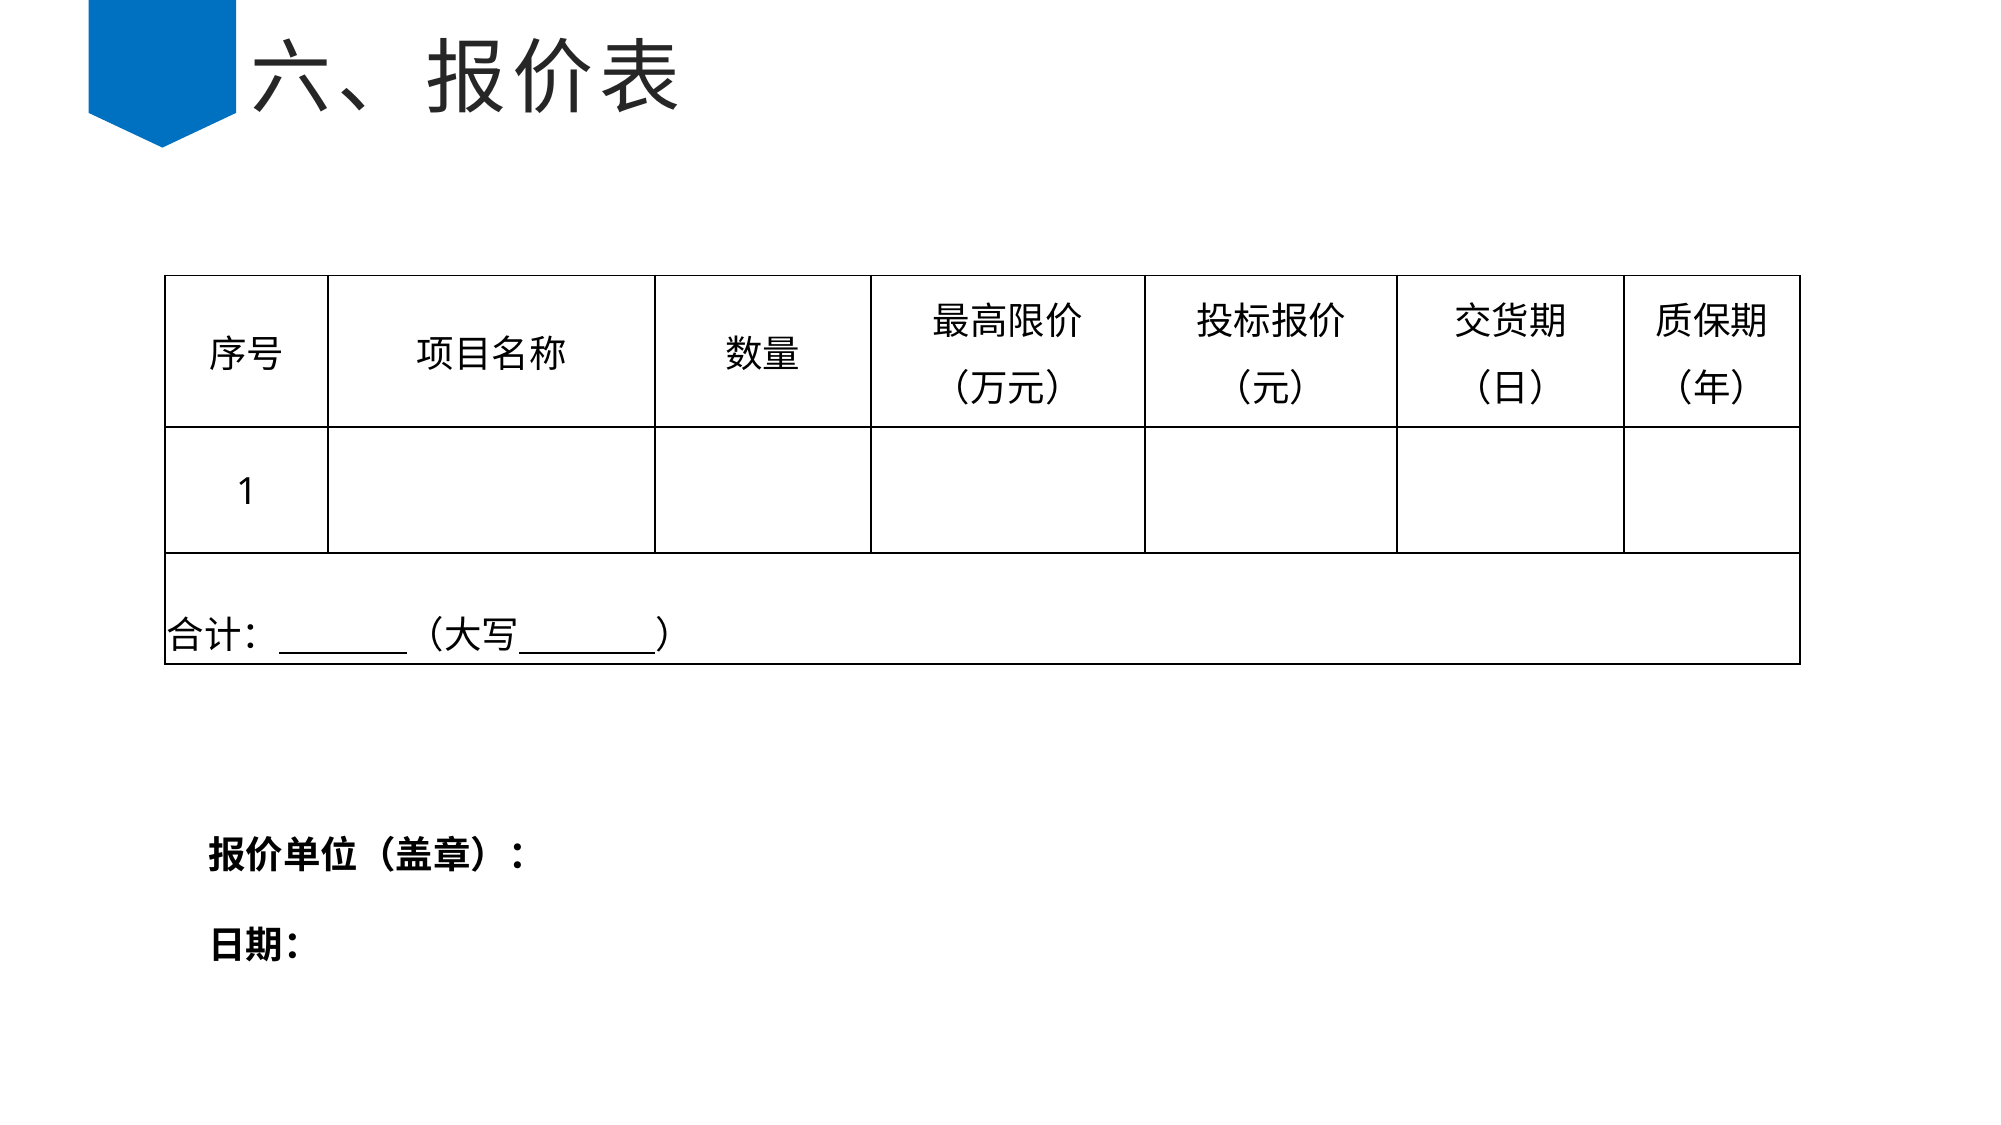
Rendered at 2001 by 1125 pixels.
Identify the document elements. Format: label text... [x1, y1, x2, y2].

table_header 交货期 （日） [1398, 276, 1623, 426]
table_cell 合计： （大写 ） [166, 554, 1799, 663]
table_header 项目名称 [329, 276, 654, 426]
table_cell [1398, 428, 1623, 552]
table_cell [1146, 428, 1396, 552]
table_header 数量 [656, 276, 870, 426]
table_header 投标报价 （元） [1146, 276, 1396, 426]
table_header 序号 [166, 276, 327, 426]
table_cell [1625, 428, 1799, 552]
table_header 质保期 （年） [1625, 276, 1799, 426]
table_cell [872, 428, 1144, 552]
text_box 报价单位（盖章）： 日期： [193, 823, 1566, 973]
table_cell 1 [166, 428, 327, 552]
text_box [105, 238, 1782, 868]
table_cell [656, 428, 870, 552]
title 六、报价表 [236, 15, 1913, 132]
text_box [87, 0, 238, 149]
table_cell [329, 428, 654, 552]
table_header 最高限价 （万元） [872, 276, 1144, 426]
